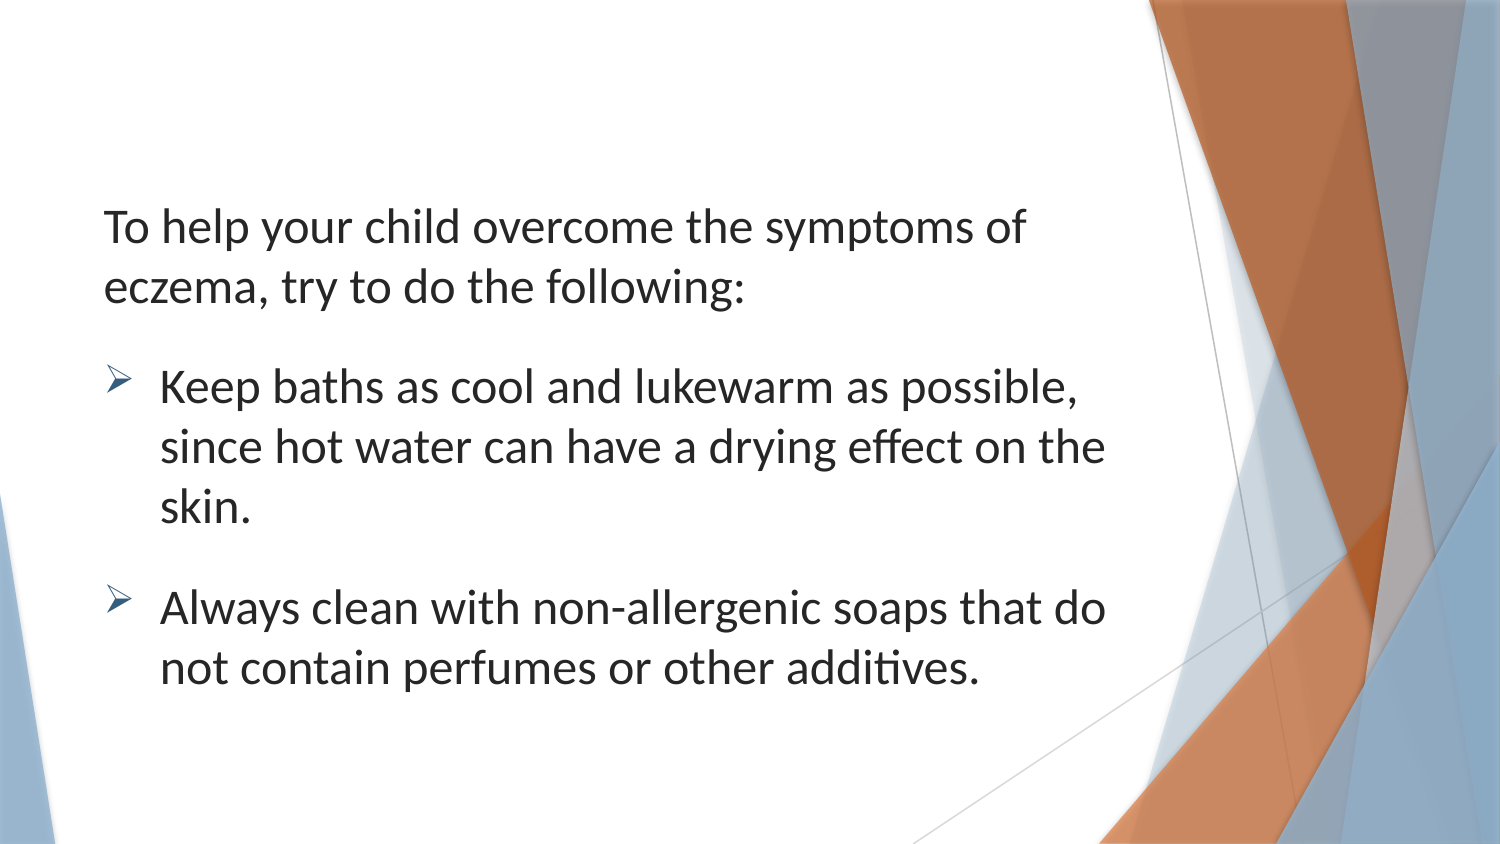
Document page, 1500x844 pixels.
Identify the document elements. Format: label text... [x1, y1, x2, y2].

list To help your child overcome the symptoms of eczema, try to do the following: Keep baths as cool and lukewarm as possible, since hot water can have a drying effect on the skin. Always clean with non-allergenic soaps that do not contain perfumes or other additives. [88, 185, 1147, 729]
